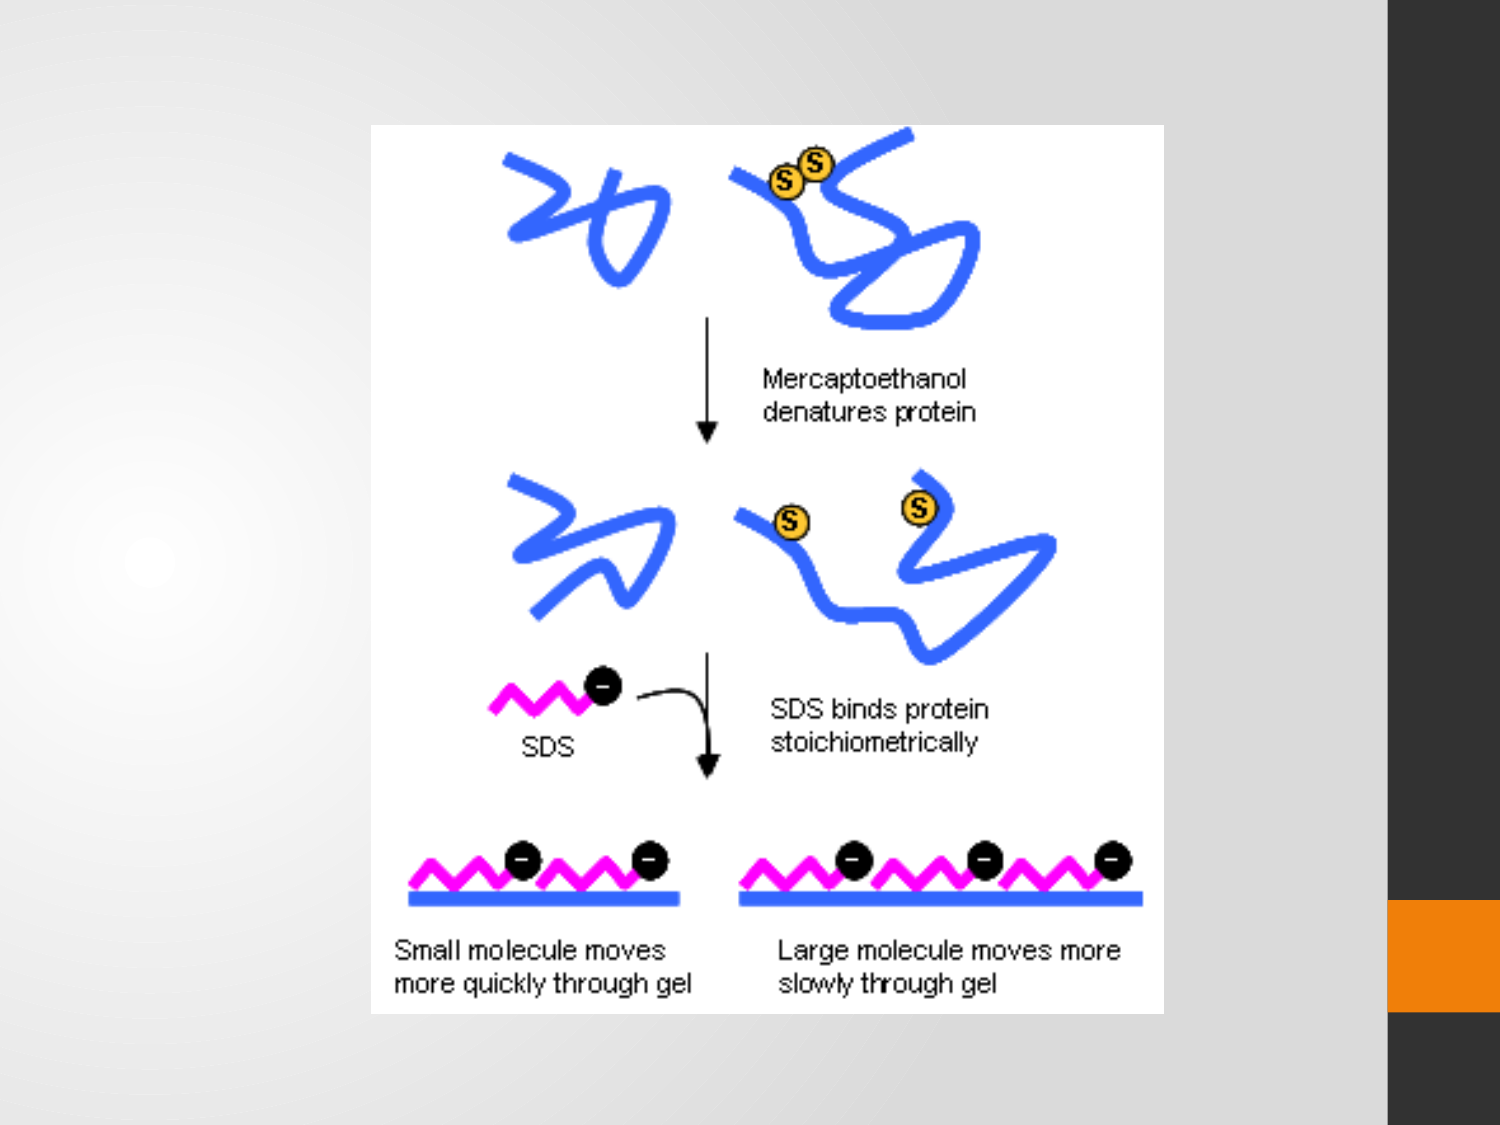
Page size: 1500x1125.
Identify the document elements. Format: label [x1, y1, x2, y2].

picture [371, 124, 1164, 1014]
